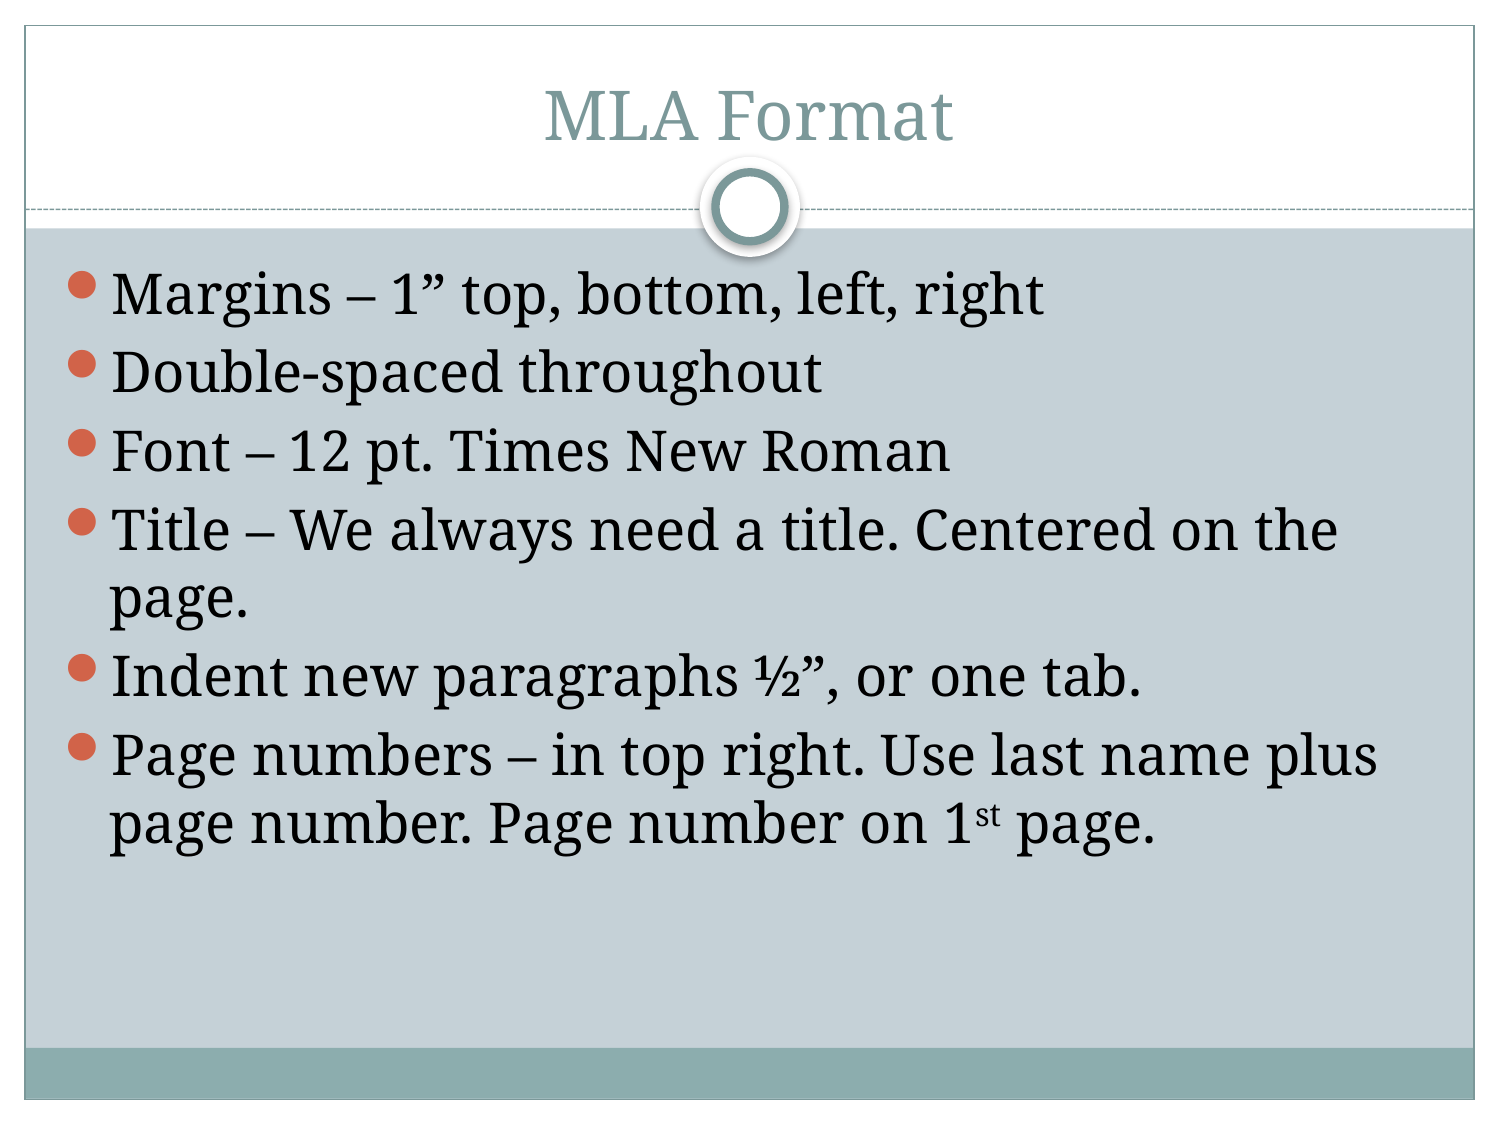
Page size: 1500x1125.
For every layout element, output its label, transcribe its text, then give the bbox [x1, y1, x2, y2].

title MLA Format [49, 37, 1450, 162]
list Margins – 1” top, bottom, left, right Double-spaced throughout Font – 12 pt. Times New Roman Title – We always need a title. Centered on the page. Indent new paragraphs ½”, or one tab. Page numbers – in top right. Use last name plus page number. Page number on 1st page. [49, 250, 1445, 1001]
